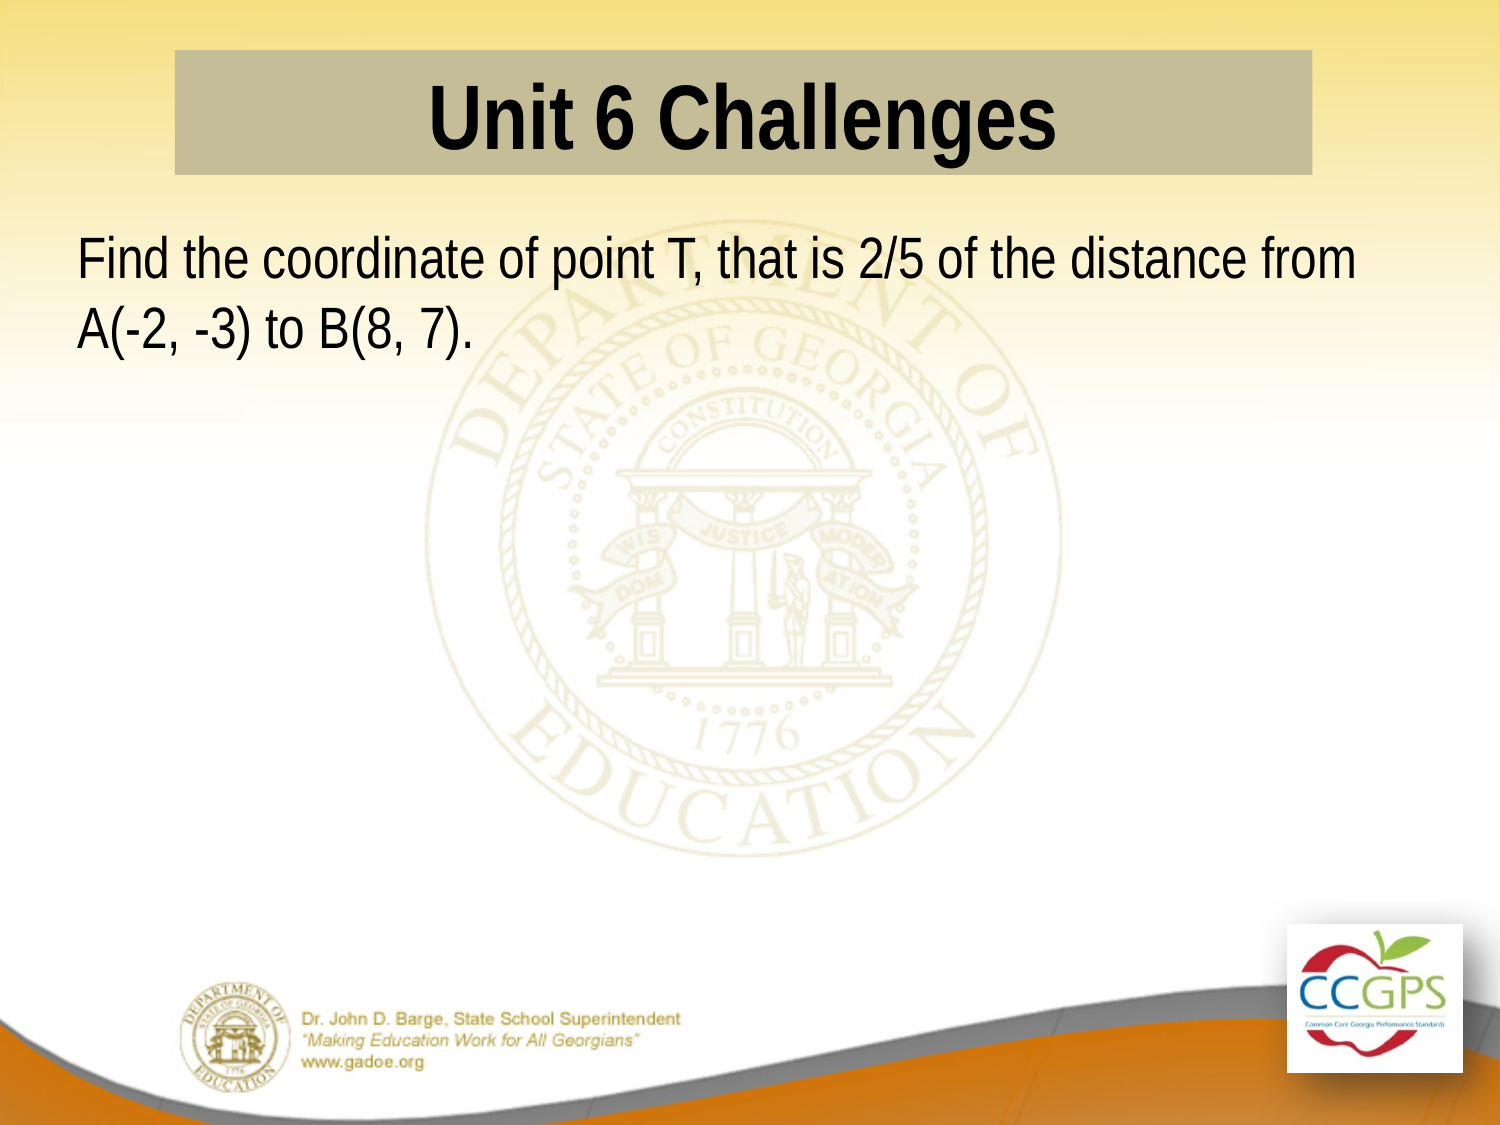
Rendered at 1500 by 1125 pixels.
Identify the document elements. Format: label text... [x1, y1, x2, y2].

picture [0, 0, 1500, 1125]
text_box Unit 6 Challenges [174, 50, 1313, 175]
subtitle Find the coordinate of point T, that is 2/5 of the distance from A(-2, -3) to B(8, 7). [62, 212, 1438, 926]
